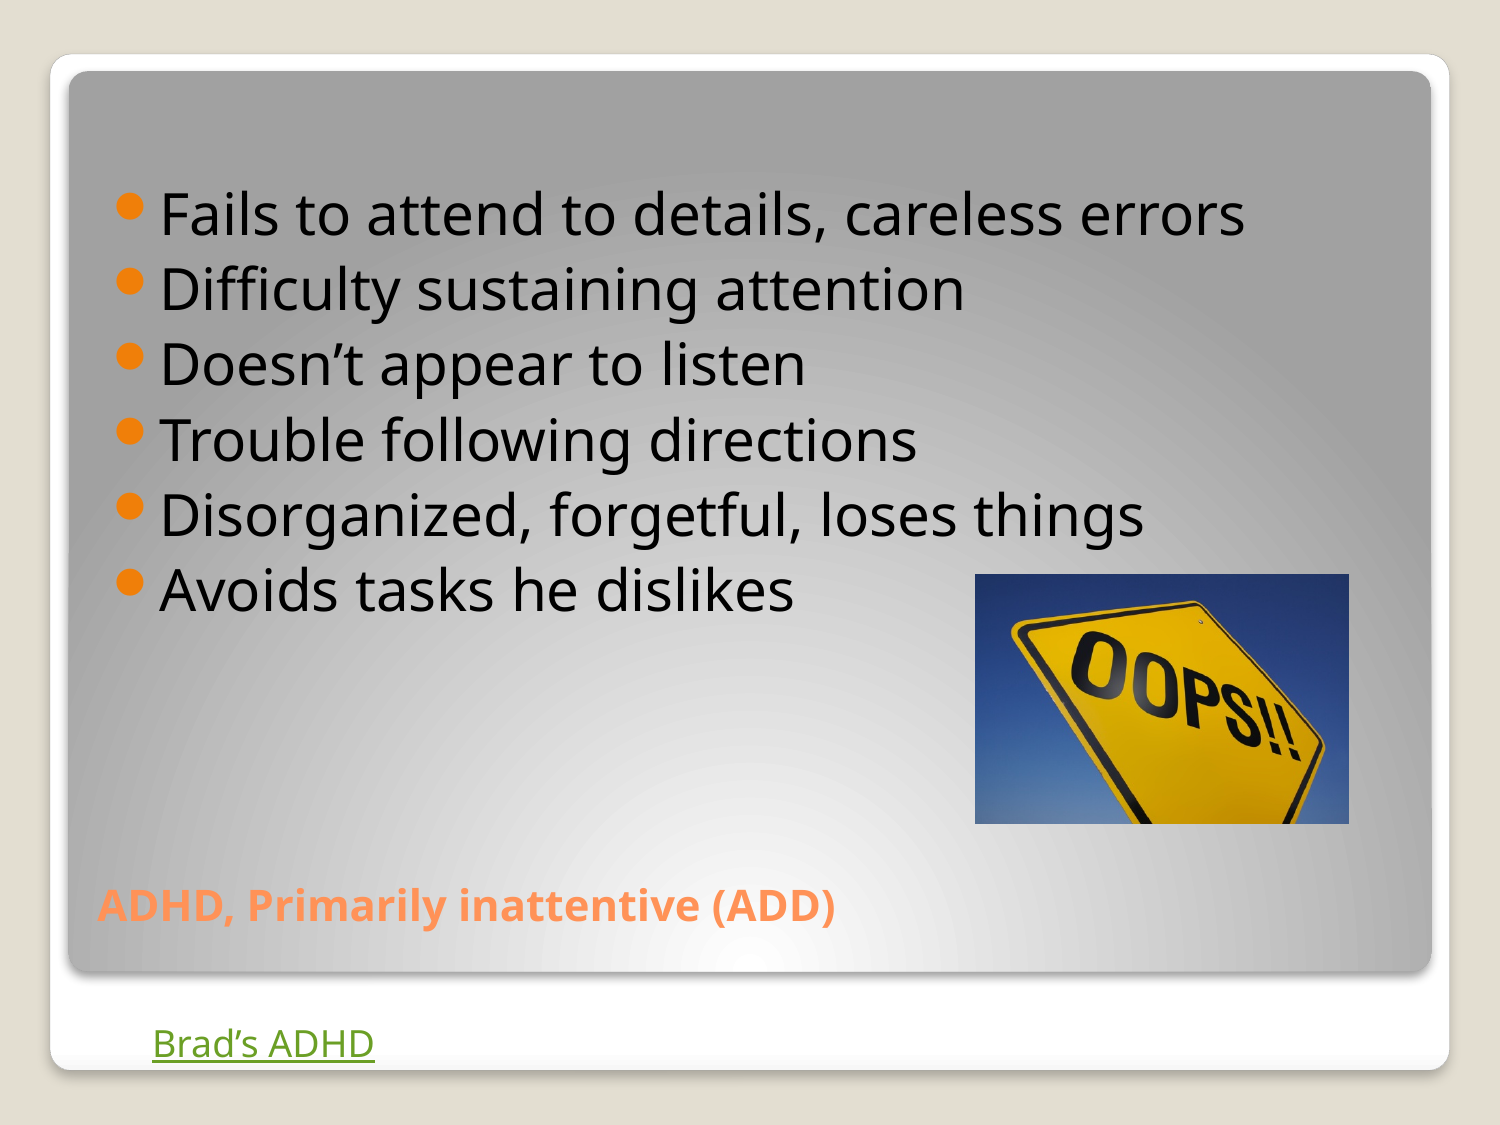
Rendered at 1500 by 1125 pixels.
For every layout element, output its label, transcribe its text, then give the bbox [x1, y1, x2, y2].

text_box Brad’s ADHD [137, 1012, 900, 1079]
picture [974, 574, 1350, 824]
list Fails to attend to details, careless errors Difficulty sustaining attention Doesn’t appear to listen Trouble following directions Disorganized, forgetful, loses things Avoids tasks he dislikes [82, 86, 1425, 774]
title ADHD, Primarily inattentive (ADD) [82, 817, 1425, 938]
